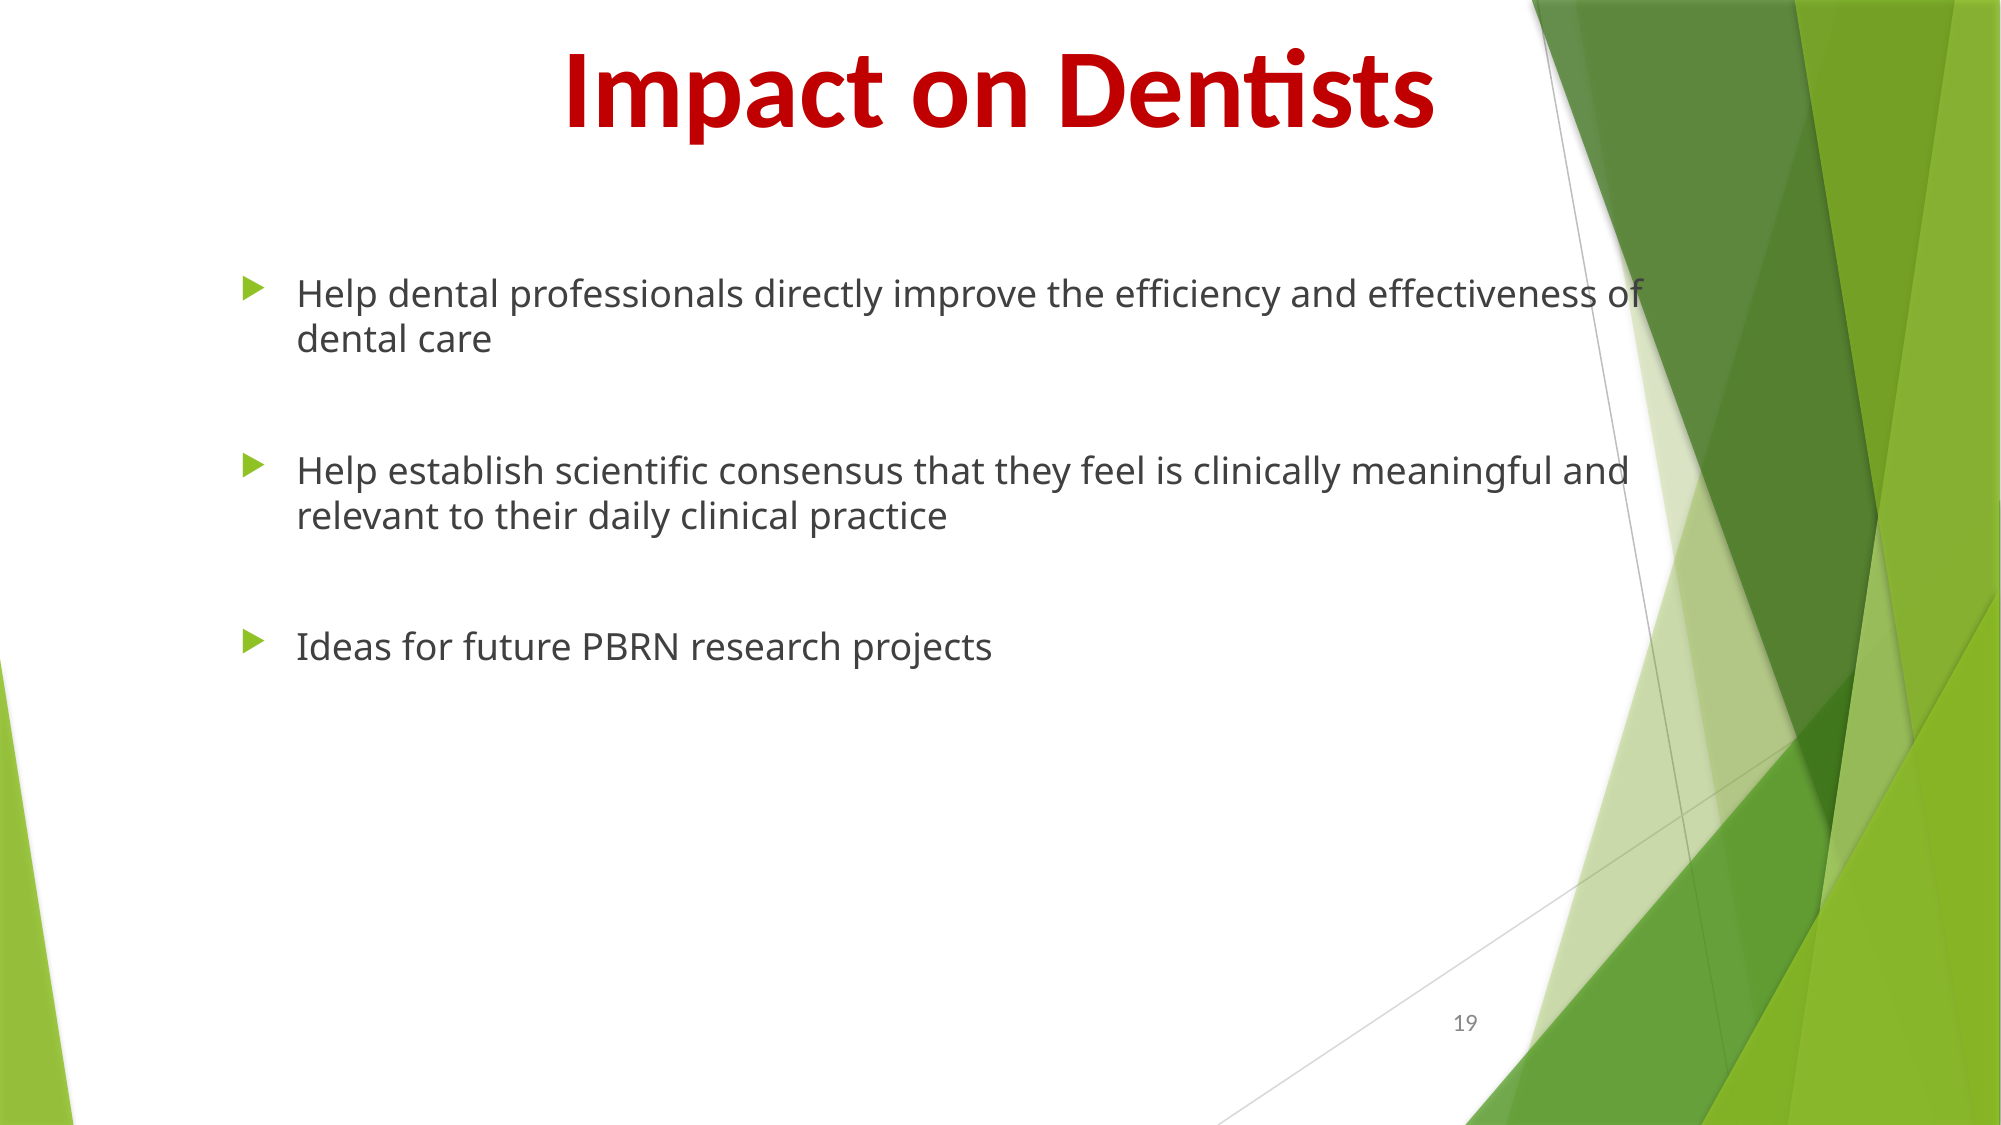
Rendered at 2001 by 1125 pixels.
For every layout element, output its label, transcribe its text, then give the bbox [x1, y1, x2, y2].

title Impact on Dentists [324, 7, 1675, 225]
slide_number 19 [1409, 991, 1522, 1051]
list Help dental professionals directly improve the efficiency and effectiveness of dental care Help establish scientific consensus that they feel is clinically meaningful and relevant to their daily clinical practice Ideas for future PBRN research projects [225, 262, 1760, 1005]
